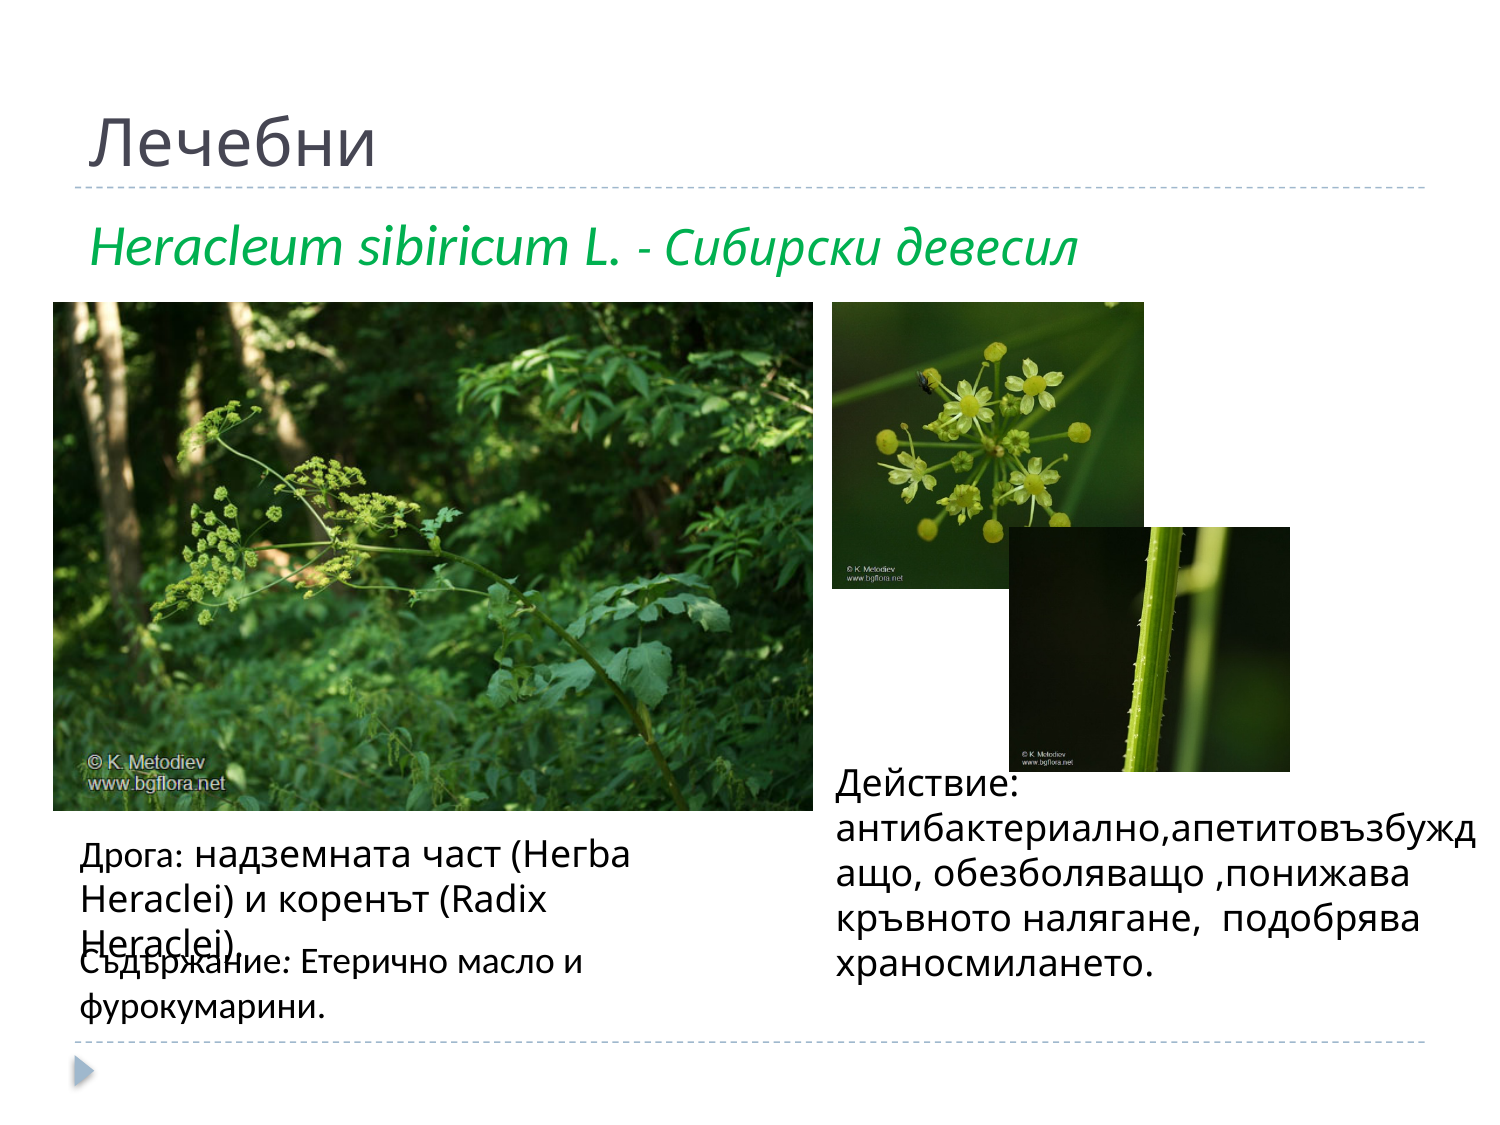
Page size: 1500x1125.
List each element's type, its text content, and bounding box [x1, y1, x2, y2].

picture [832, 302, 1290, 773]
picture [52, 302, 813, 811]
text_box Действие: антибактериално,апетитовъзбуждащо, обезболяващо ,понижава кръвното налягане, подобрява храносмилането. [820, 751, 1500, 1037]
title Лечебни [75, 24, 1425, 188]
list Heracleum sibiricum L. - Сибирски девесил [75, 200, 1425, 1010]
text_box Съдържание: Етерично масло и фурокумарини. [64, 928, 691, 1034]
text_box Дрога: надземната част (Негba Heraclei) и коренът (Radix Heraclei). [64, 823, 656, 928]
